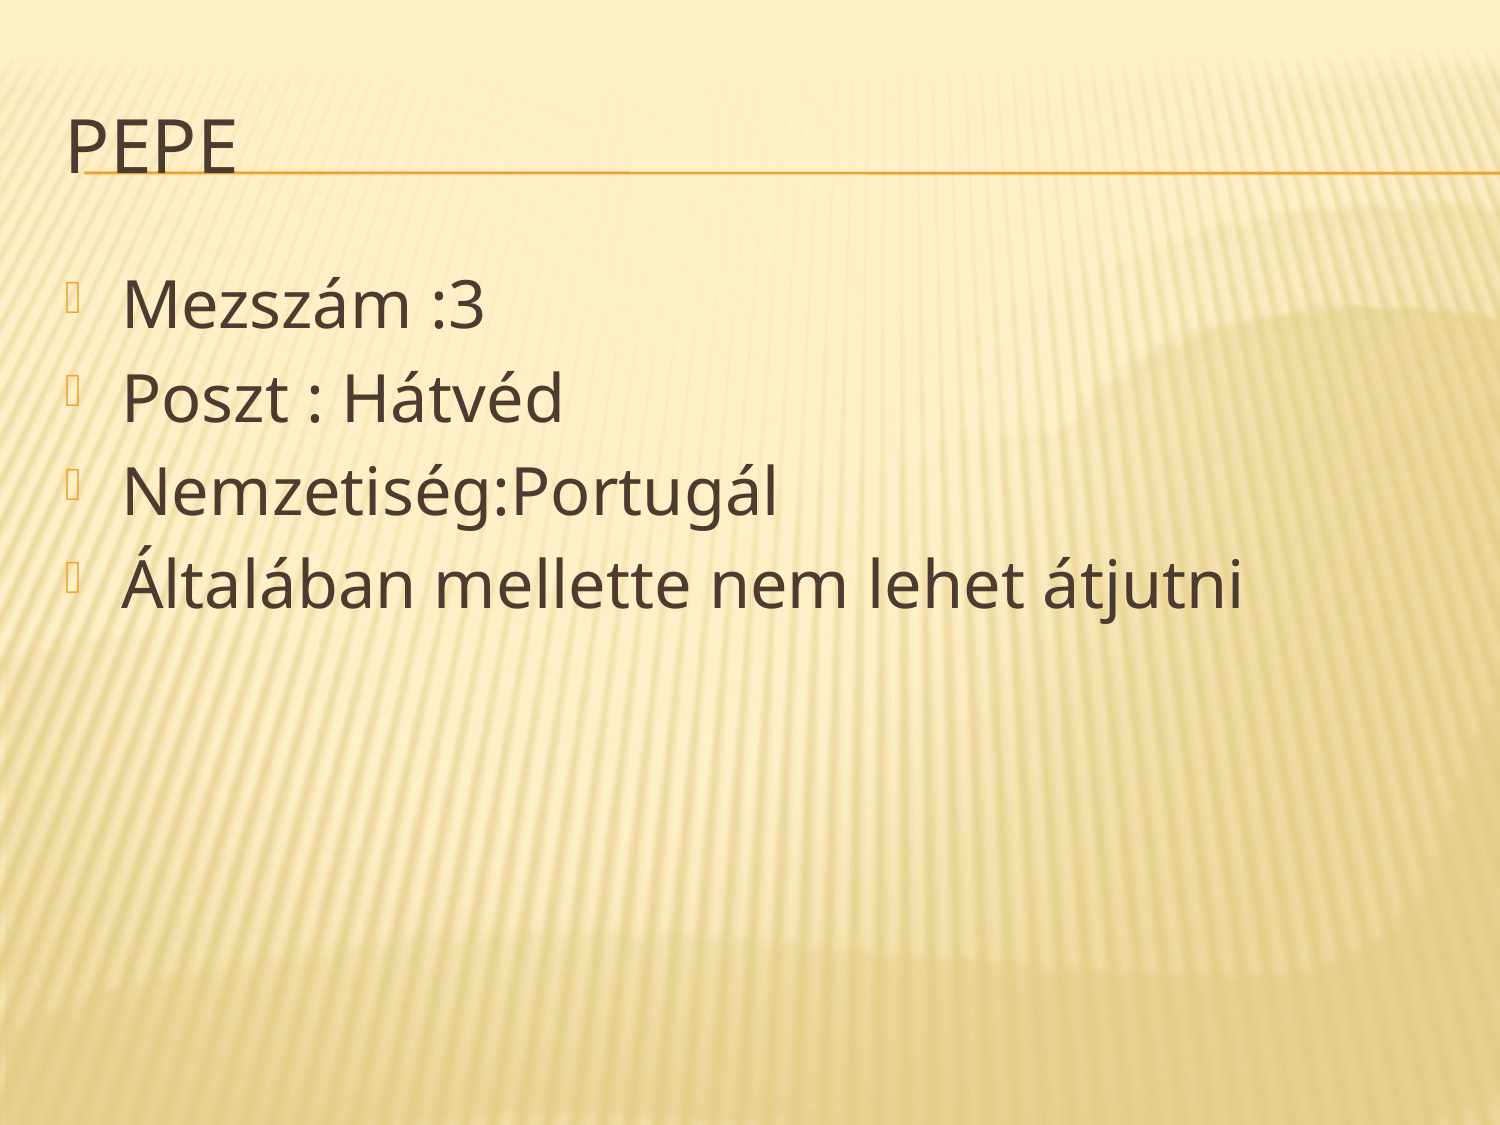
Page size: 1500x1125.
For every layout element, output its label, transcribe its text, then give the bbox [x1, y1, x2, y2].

title Pepe [50, 75, 1475, 213]
list Mezszám :3 Poszt : Hátvéd Nemzetiség:Portugál Általában mellette nem lehet átjutni [50, 254, 1475, 998]
